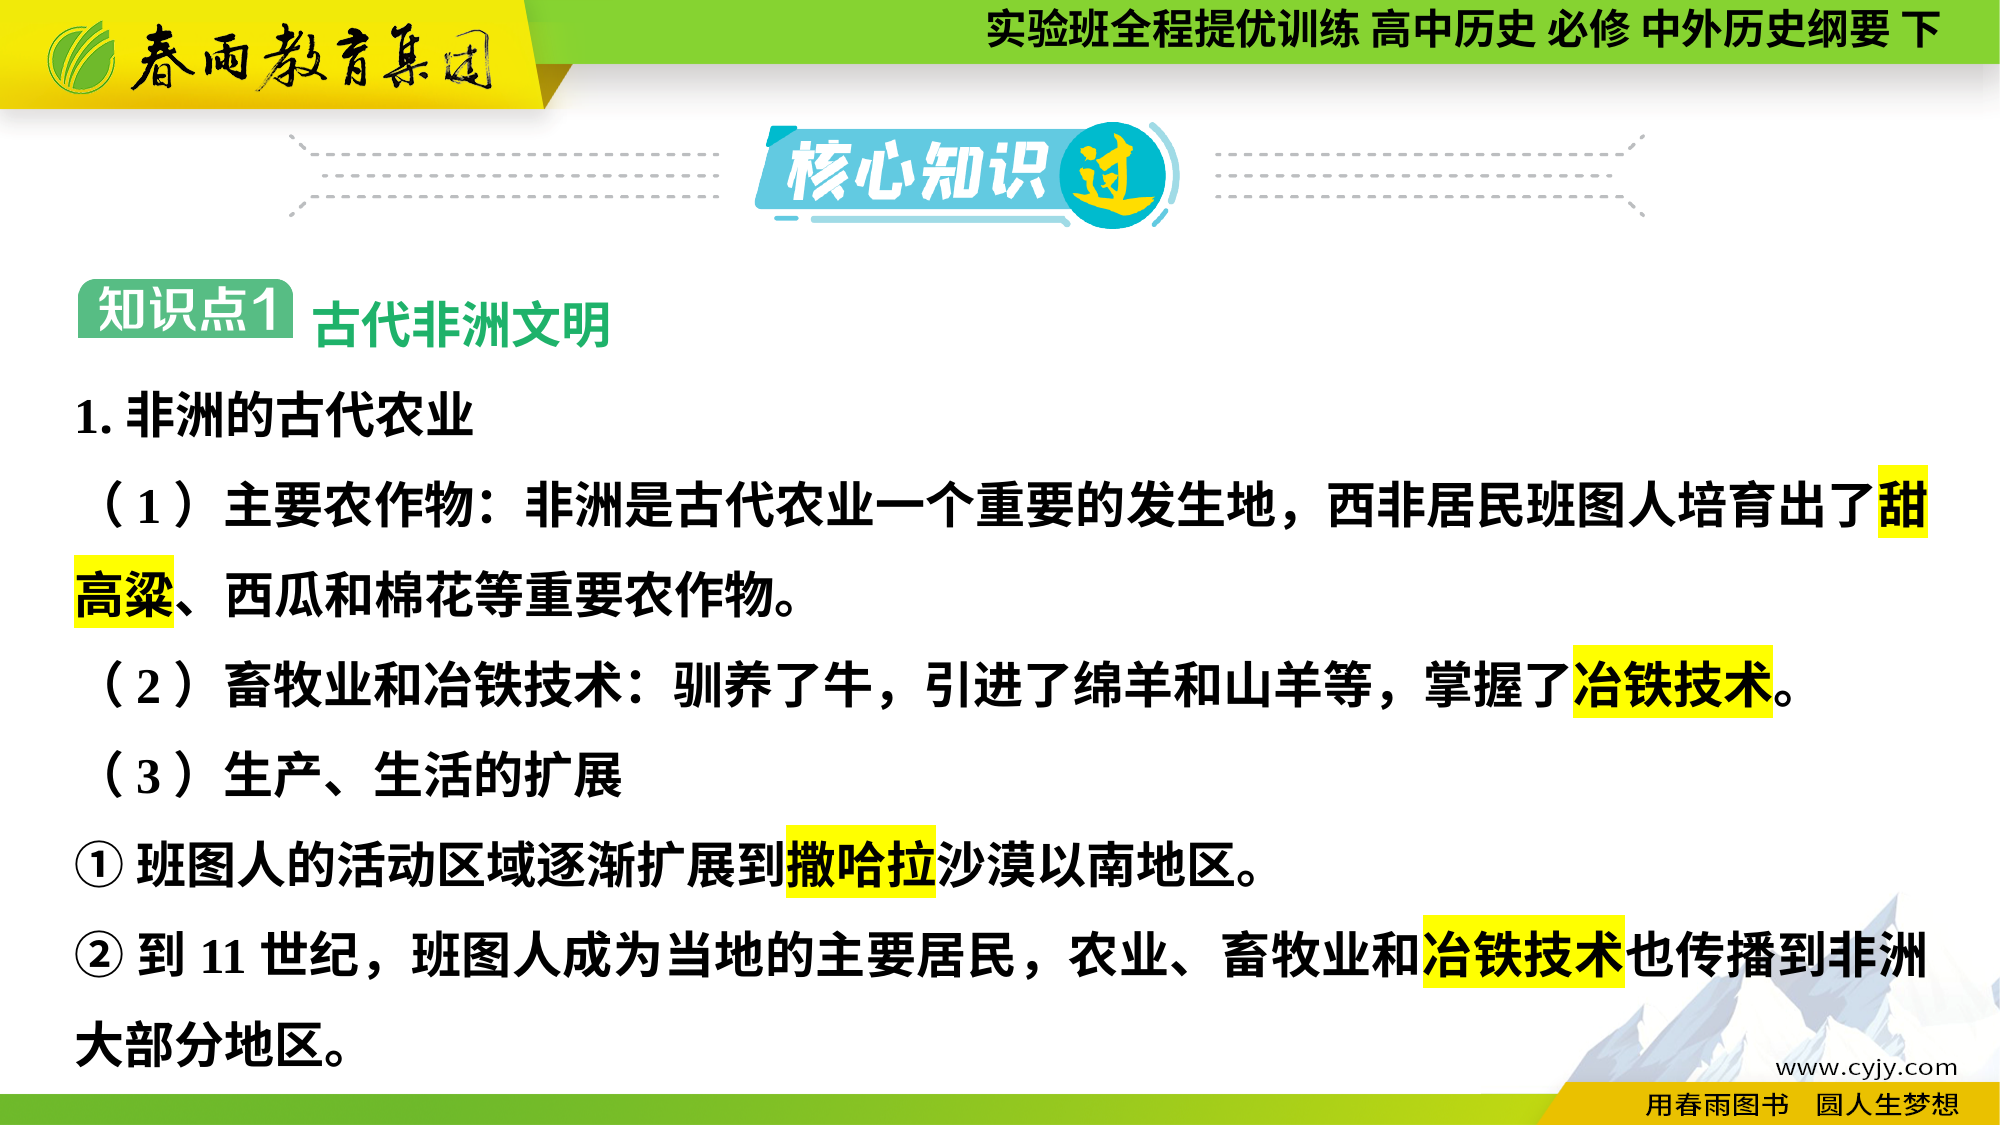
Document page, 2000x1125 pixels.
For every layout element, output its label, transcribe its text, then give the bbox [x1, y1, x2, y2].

list 古代非洲文明 1.非洲的古代农业 （1）主要农作物：非洲是古代农业一个重要的发生地，西非居民班图人培育出了甜高粱、西瓜和棉花等重要农作物。 （2）畜牧业和冶铁技术：驯养了牛，引进了绵羊和山羊等，掌握了冶铁技术。 （3）生产、生活的扩展 ①班图人的活动区域逐渐扩展到撒哈拉沙漠以南地区。 ②到11世纪，班图人成为当地的主要居民，农业、畜牧业和冶铁技术也传播到非洲大部分地区。 [59, 255, 1944, 1078]
picture [0, 0, 2000, 1125]
